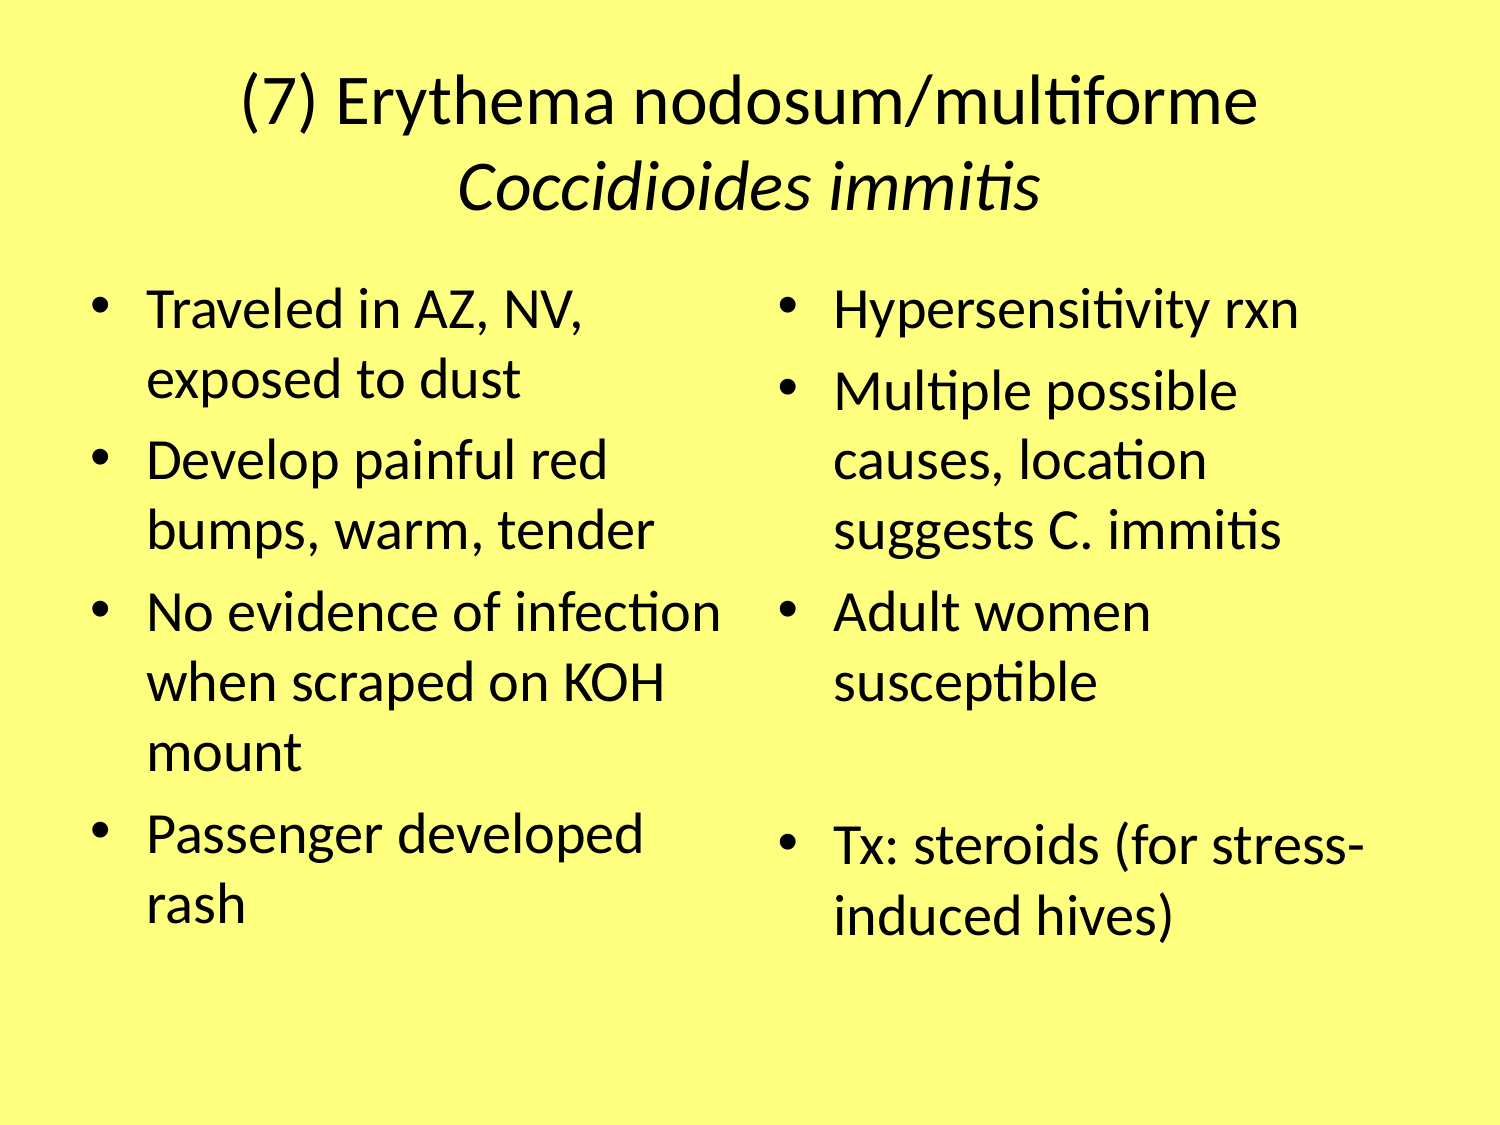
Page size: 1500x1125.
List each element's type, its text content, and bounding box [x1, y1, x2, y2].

list Hypersensitivity rxn Multiple possible causes, location suggests C. immitis Adult women susceptible Tx: steroids (for stress-induced hives) [762, 262, 1425, 1005]
list Traveled in AZ, NV, exposed to dust Develop painful red bumps, warm, tender No evidence of infection when scraped on KOH mount Passenger developed rash [75, 262, 738, 1005]
title (7) Erythema nodosum/multiforme Coccidioides immitis [75, 45, 1425, 233]
